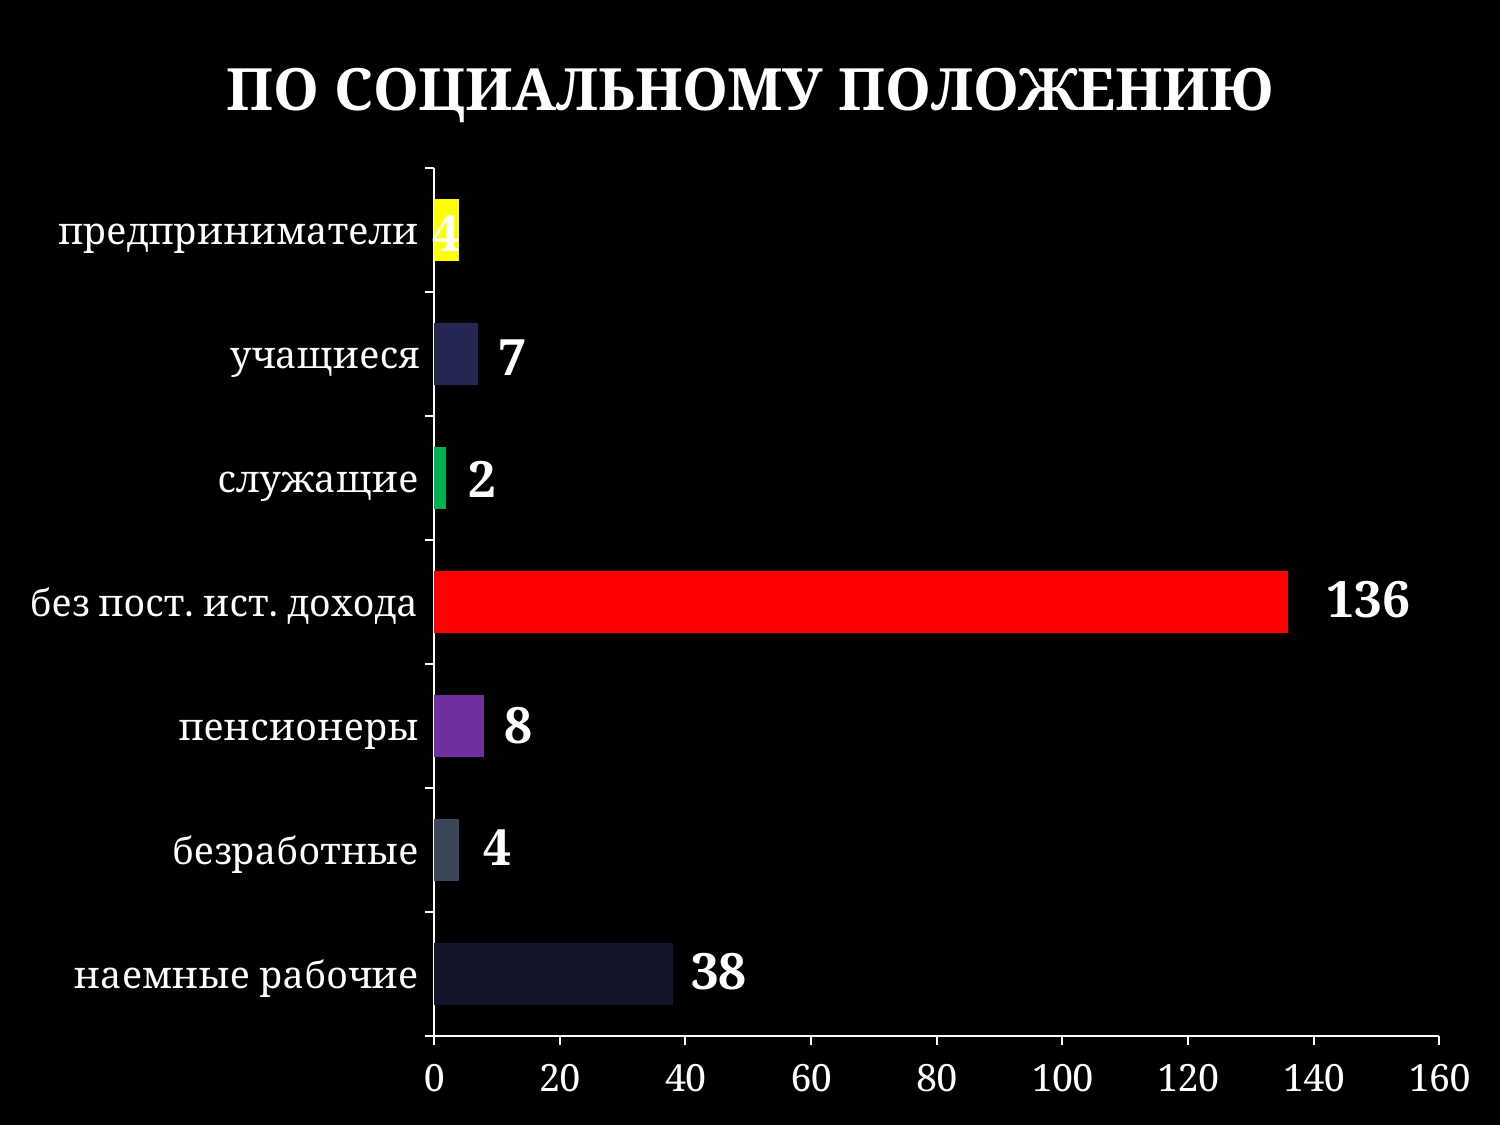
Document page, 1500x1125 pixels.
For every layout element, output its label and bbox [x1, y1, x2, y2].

chart [0, 0, 1500, 1125]
